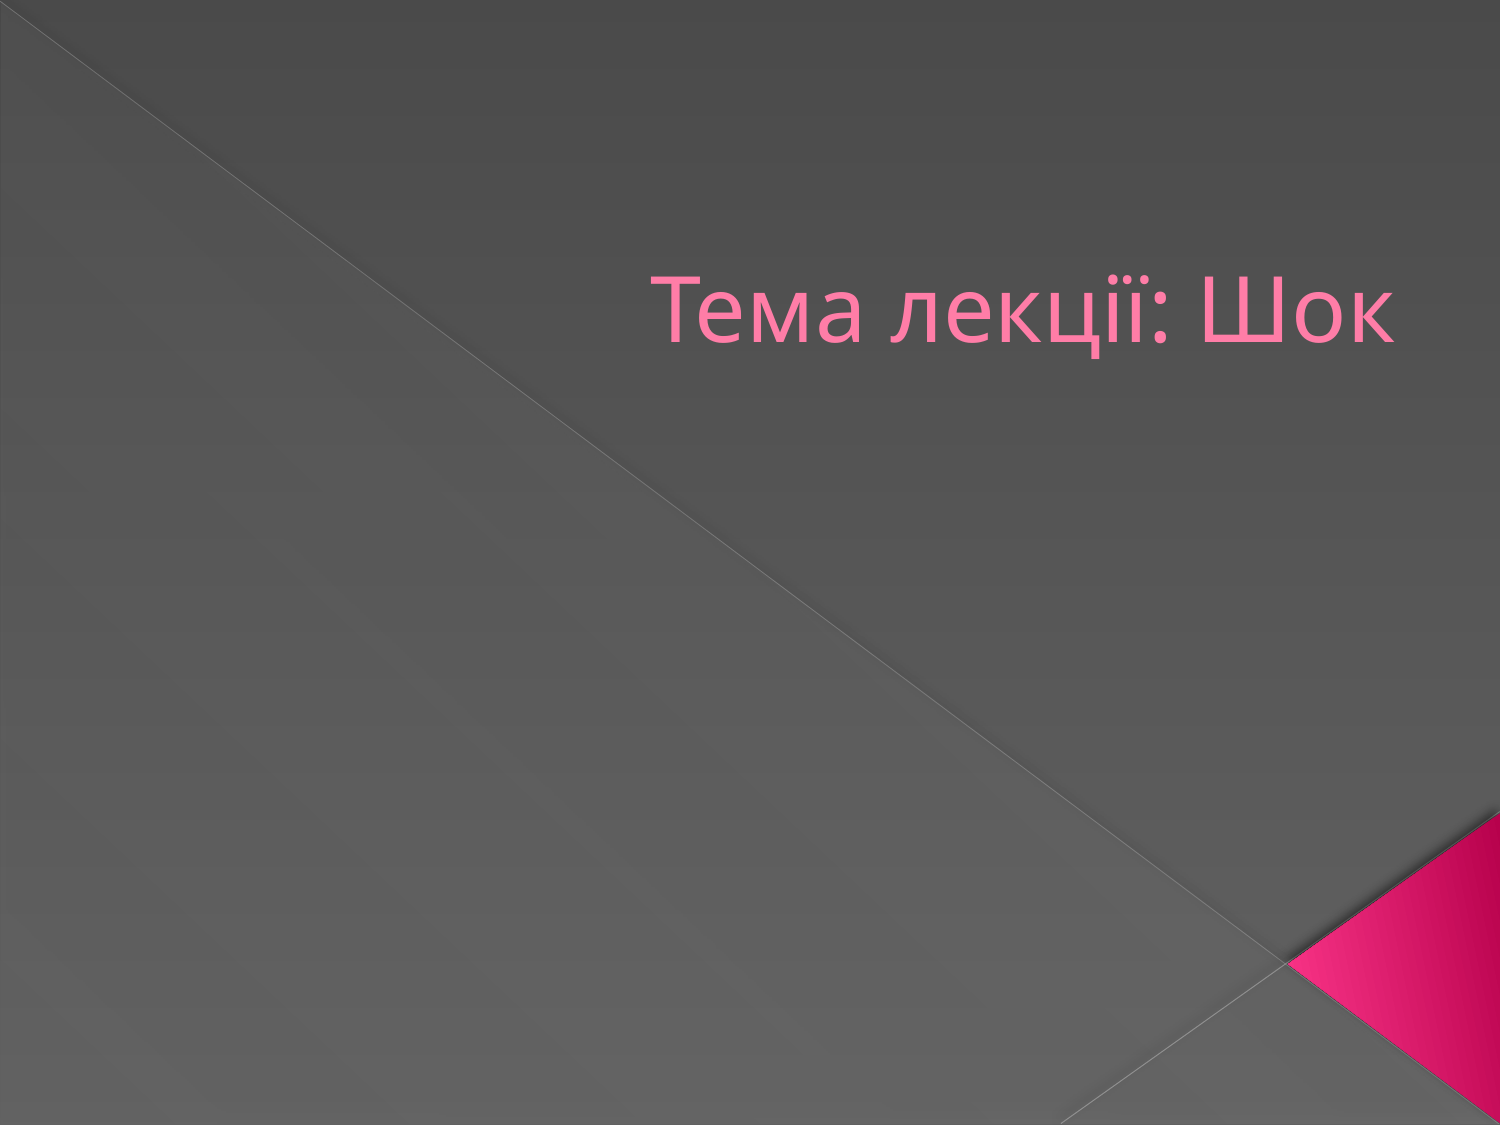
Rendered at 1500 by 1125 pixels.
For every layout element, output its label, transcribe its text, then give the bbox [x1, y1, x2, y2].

title Тема лекції: Шок [88, 127, 1412, 369]
